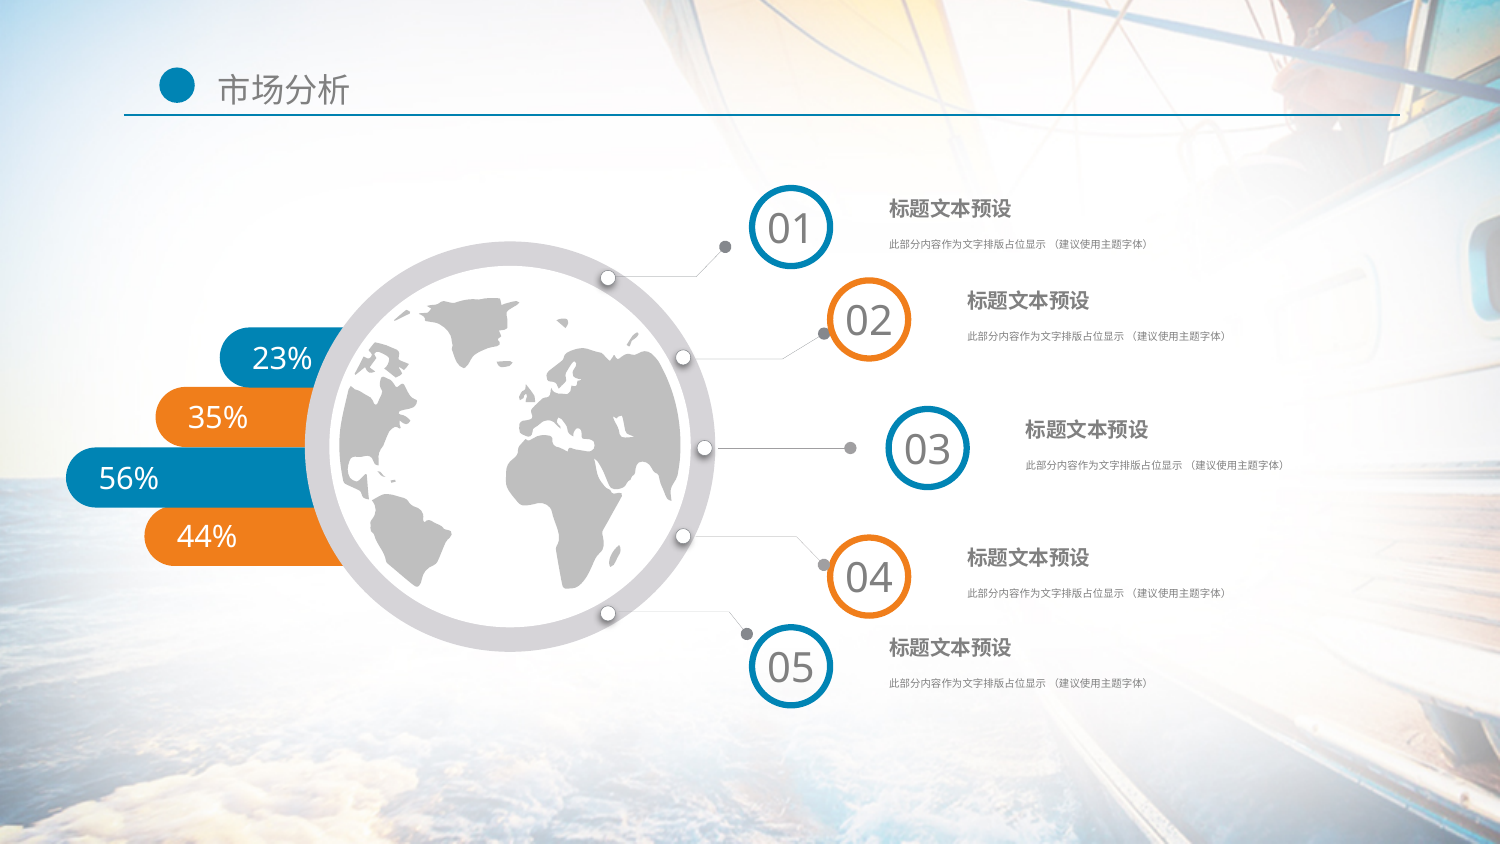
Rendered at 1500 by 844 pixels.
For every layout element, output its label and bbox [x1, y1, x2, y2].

picture [0, 0, 1500, 844]
text_box [65, 327, 299, 567]
text_box [600, 187, 1455, 706]
text_box [304, 241, 595, 653]
